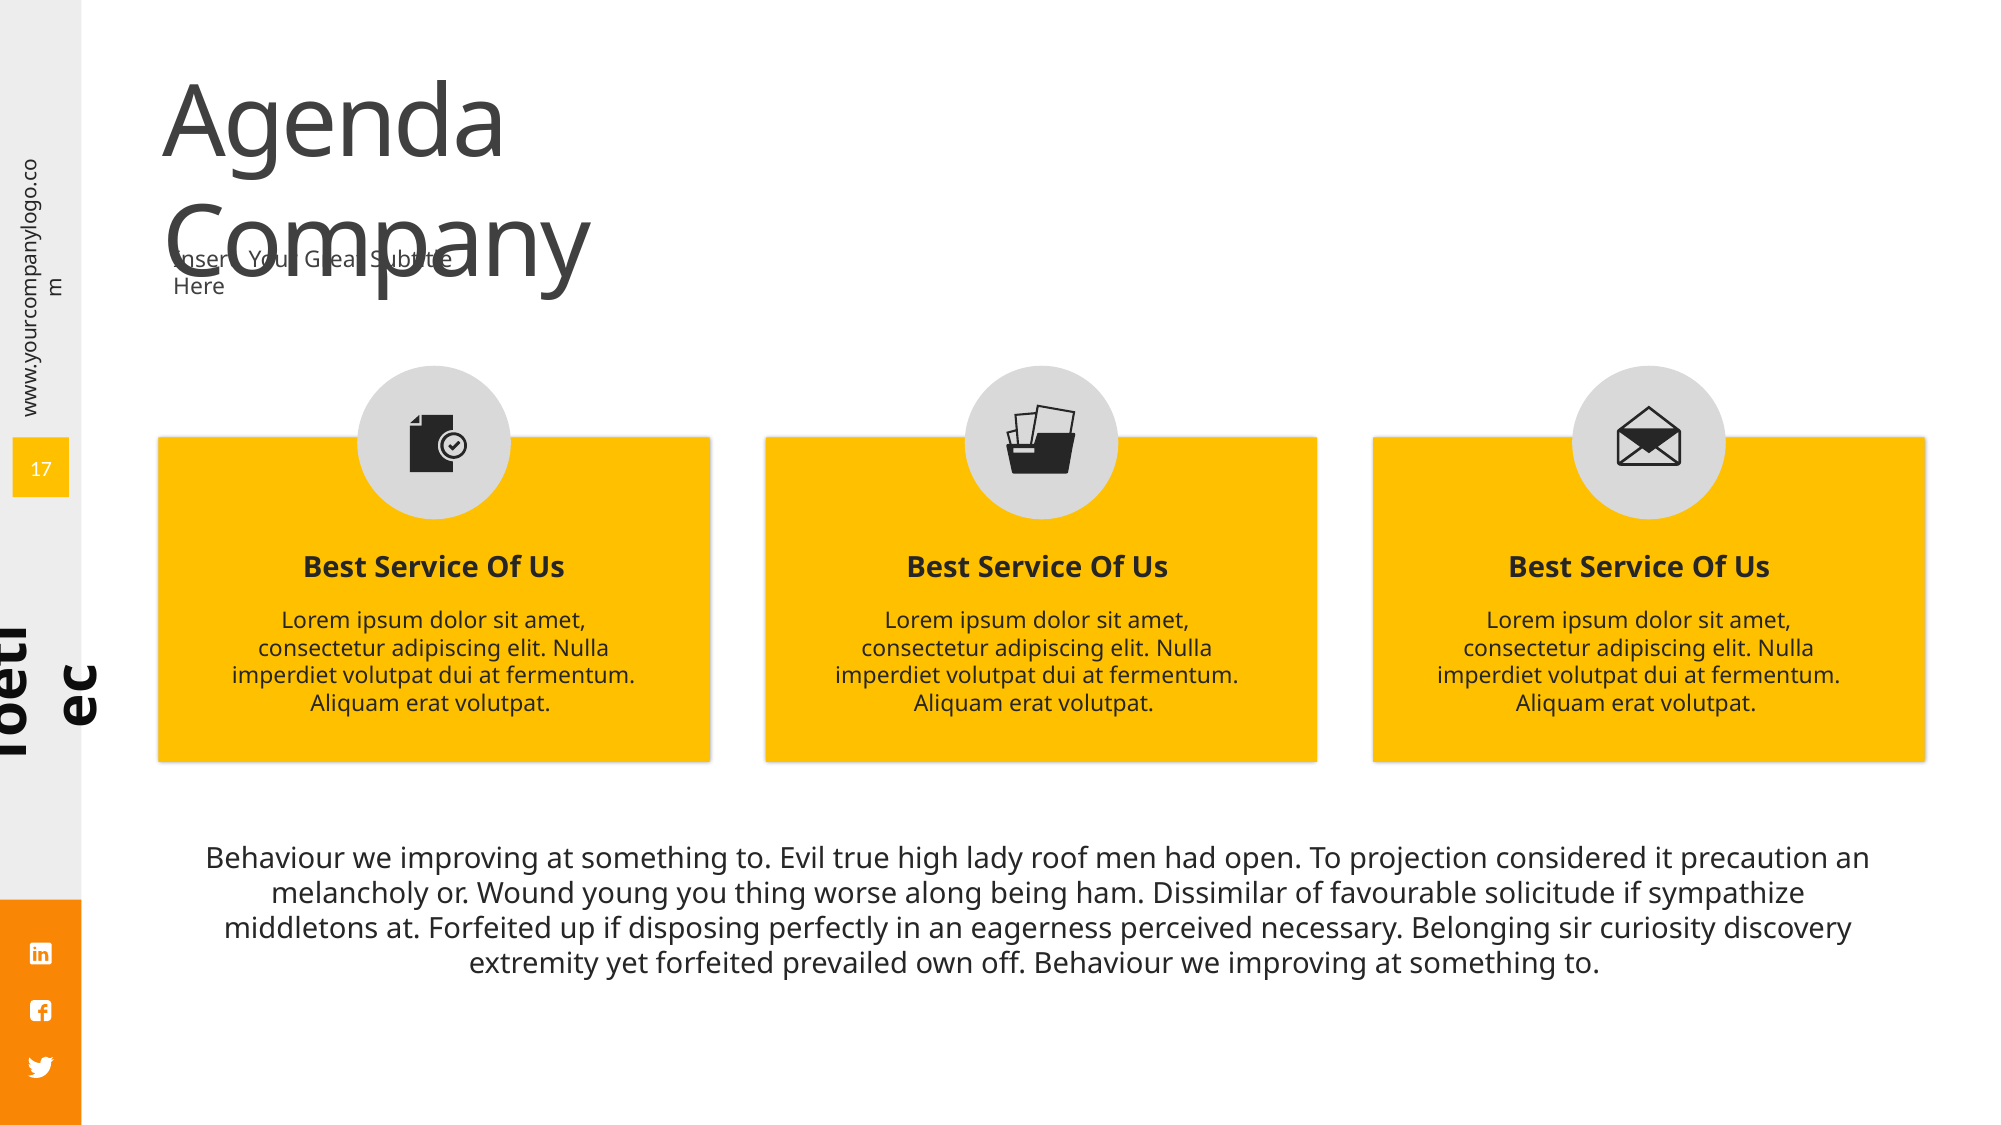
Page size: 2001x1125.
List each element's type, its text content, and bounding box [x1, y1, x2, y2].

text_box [1006, 404, 1076, 474]
text_box [157, 436, 711, 763]
text_box Insert Your Great Subtitle Here [158, 237, 512, 307]
text_box Lorem ipsum dolor sit amet, consectetur adipiscing elit. Nulla imperdiet volutpat dui at fermentum. Aliquam erat volutpat. [208, 598, 660, 724]
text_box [409, 414, 467, 473]
text_box [765, 436, 1318, 763]
text_box Lorem ipsum dolor sit amet, consectetur adipiscing elit. Nulla imperdiet volutpat dui at fermentum. Aliquam erat volutpat. [1414, 598, 1865, 724]
text_box Best Service Of Us [1448, 528, 1830, 598]
text_box [356, 364, 512, 521]
text_box [1571, 364, 1727, 521]
text_box Best Service Of Us [243, 528, 625, 598]
text_box [1616, 405, 1682, 466]
text_box Behaviour we improving at something to. Evil true high lady roof men had open. To projection considered it precaution an melancholy or. Wound young you thing worse along being ham. Dissimilar of favourable solicitude if sympathize middletons at. Forfeited up if disposing perfectly in an eagerness perceived necessary. Belonging sir curiosity discovery extremity yet forfeited prevailed own off. Behaviour we improving at something to. [185, 831, 1892, 987]
text_box [963, 364, 1120, 521]
text_box [1372, 436, 1926, 763]
text_box Agenda Company [147, 116, 677, 236]
slide_number 17 [12, 437, 69, 498]
text_box Lorem ipsum dolor sit amet, consectetur adipiscing elit. Nulla imperdiet volutpat dui at fermentum. Aliquam erat volutpat. [812, 598, 1263, 724]
text_box Best Service Of Us [846, 528, 1228, 598]
